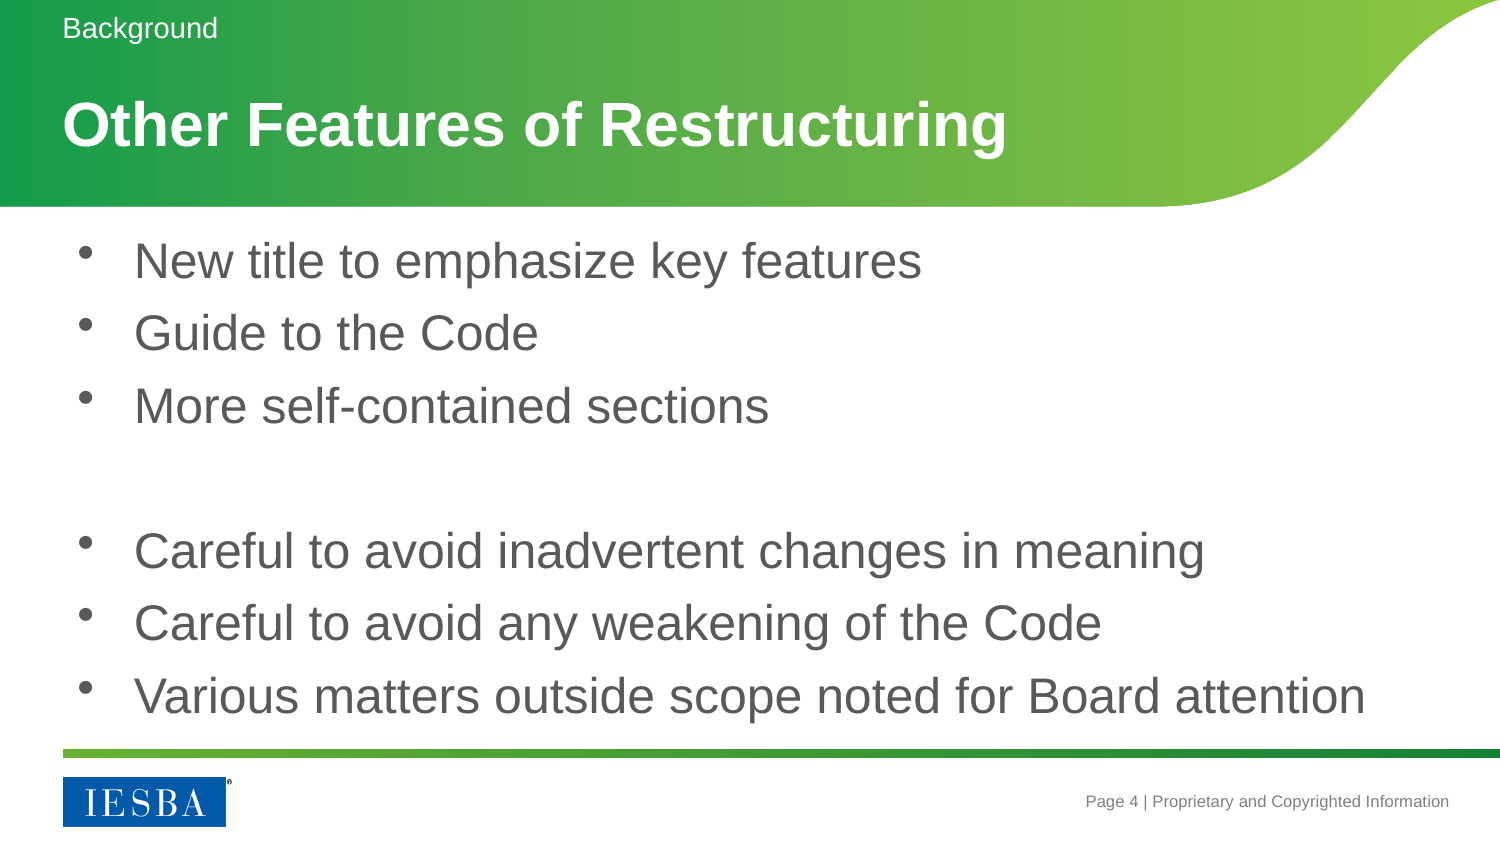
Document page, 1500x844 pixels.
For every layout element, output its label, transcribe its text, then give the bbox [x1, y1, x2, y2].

subtitle Background [62, 9, 825, 47]
picture [63, 777, 232, 827]
title Other Features of Restructuring [62, 59, 1338, 185]
list New title to emphasize key features Guide to the Code More self-contained sections Careful to avoid inadvertent changes in meaning Careful to avoid any weakening of the Code Various matters outside scope noted for Board attention [62, 220, 1450, 724]
picture [0, 0, 1500, 207]
